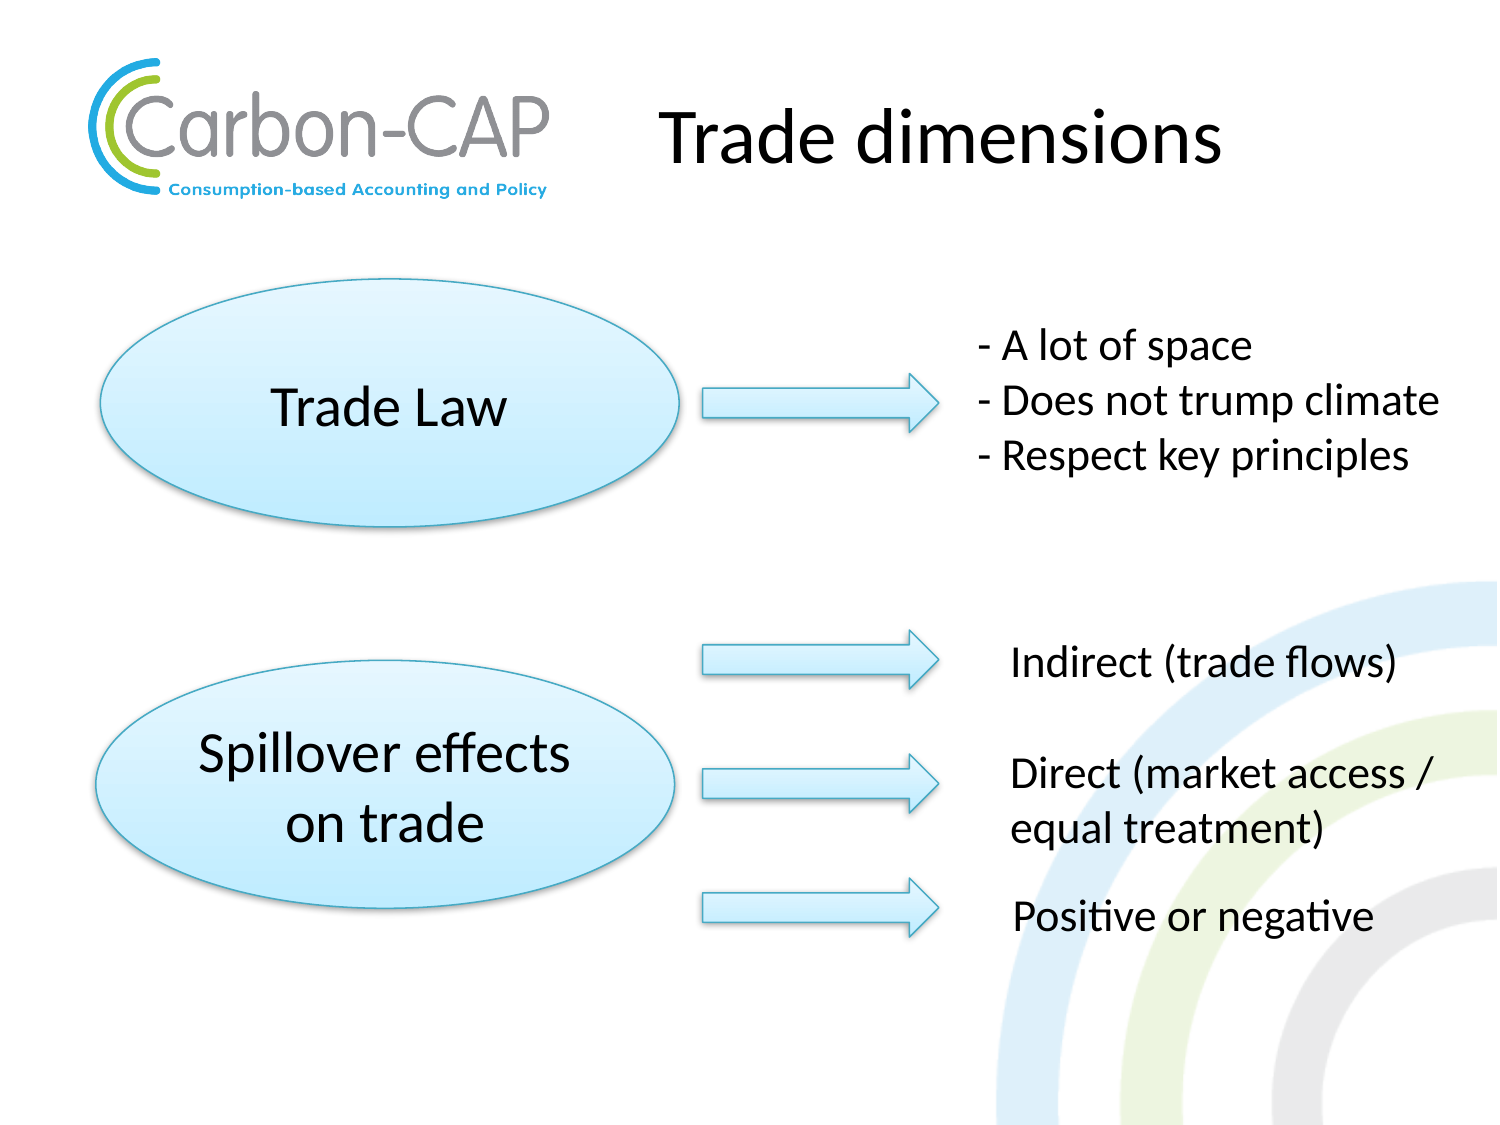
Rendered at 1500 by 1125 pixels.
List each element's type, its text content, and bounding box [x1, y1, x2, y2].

text_box Spillover effects on trade [95, 659, 676, 910]
text_box Indirect (trade flows) [995, 624, 1468, 694]
text_box [701, 877, 940, 938]
text_box [701, 372, 940, 434]
text_box Positive or negative [998, 878, 1424, 948]
picture [88, 58, 550, 200]
picture [963, 569, 1497, 1125]
text_box Trade Law [99, 278, 680, 528]
text_box [701, 753, 940, 814]
text_box Direct (market access / equal treatment) [995, 735, 1477, 860]
text_box [701, 629, 940, 690]
title Trade dimensions [643, 25, 1500, 239]
text_box - A lot of space - Does not trump climate - Respect key principles [962, 307, 1483, 488]
